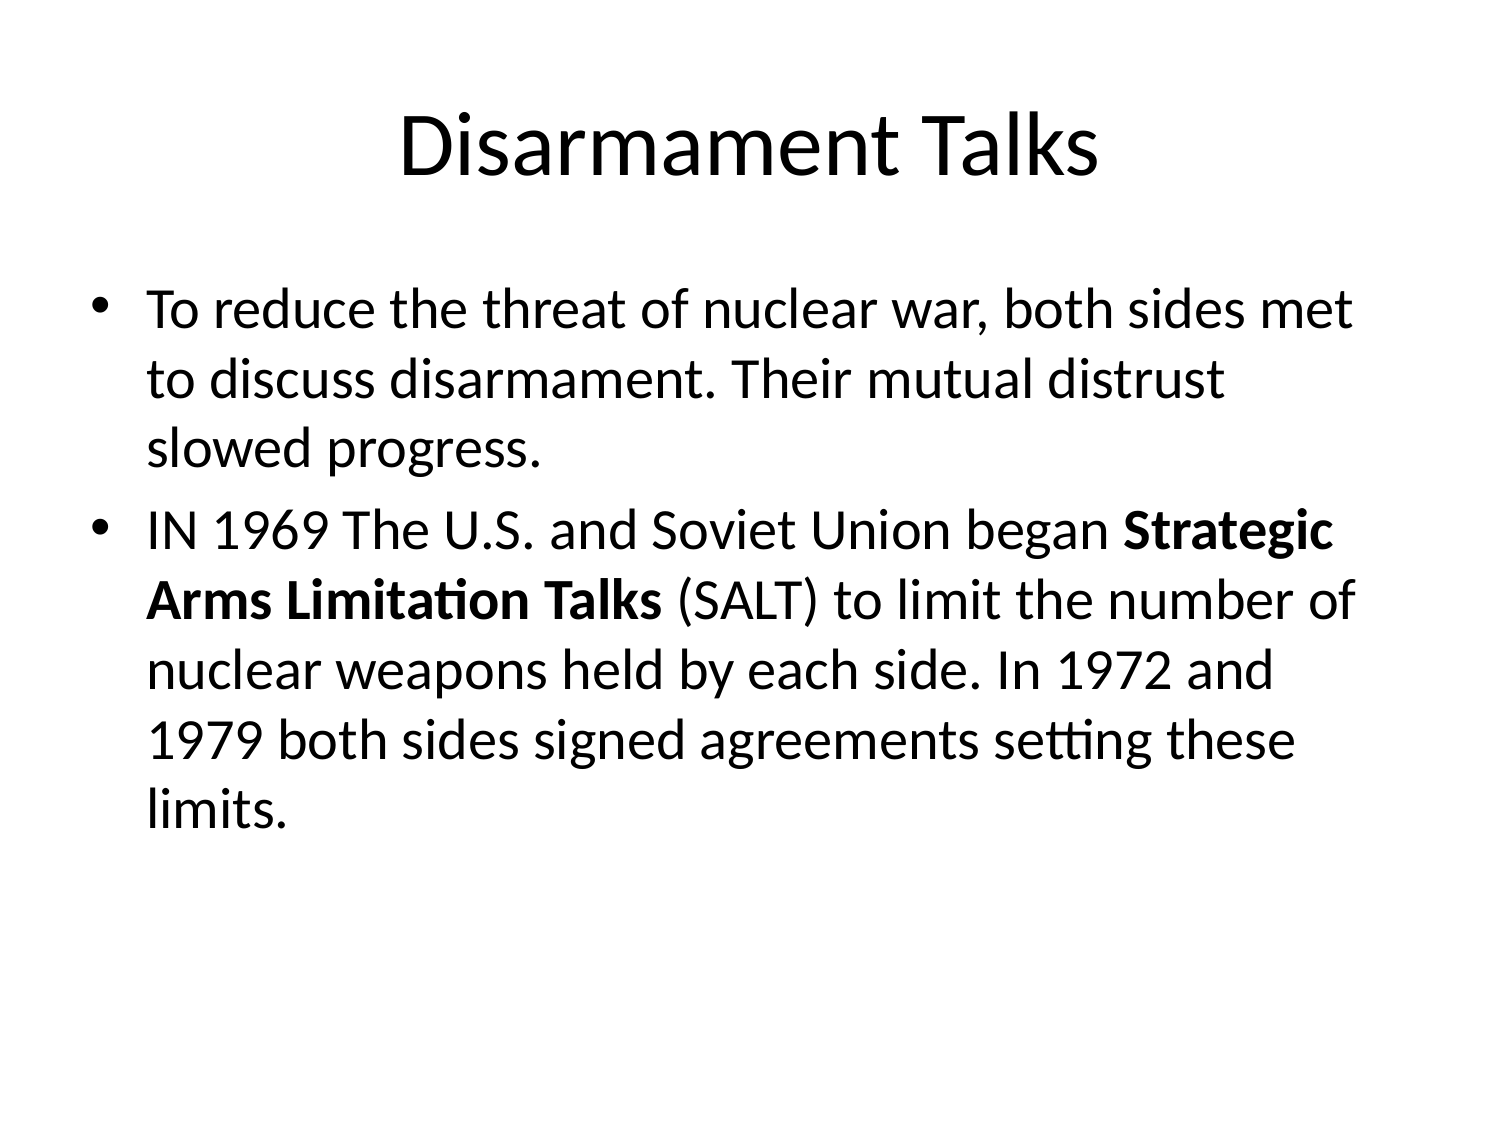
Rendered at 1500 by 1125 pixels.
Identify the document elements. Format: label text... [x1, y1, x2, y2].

list To reduce the threat of nuclear war, both sides met to discuss disarmament. Their mutual distrust slowed progress. IN 1969 The U.S. and Soviet Union began Strategic Arms Limitation Talks (SALT) to limit the number of nuclear weapons held by each side. In 1972 and 1979 both sides signed agreements setting these limits. [75, 262, 1400, 949]
title Disarmament Talks [75, 45, 1425, 233]
